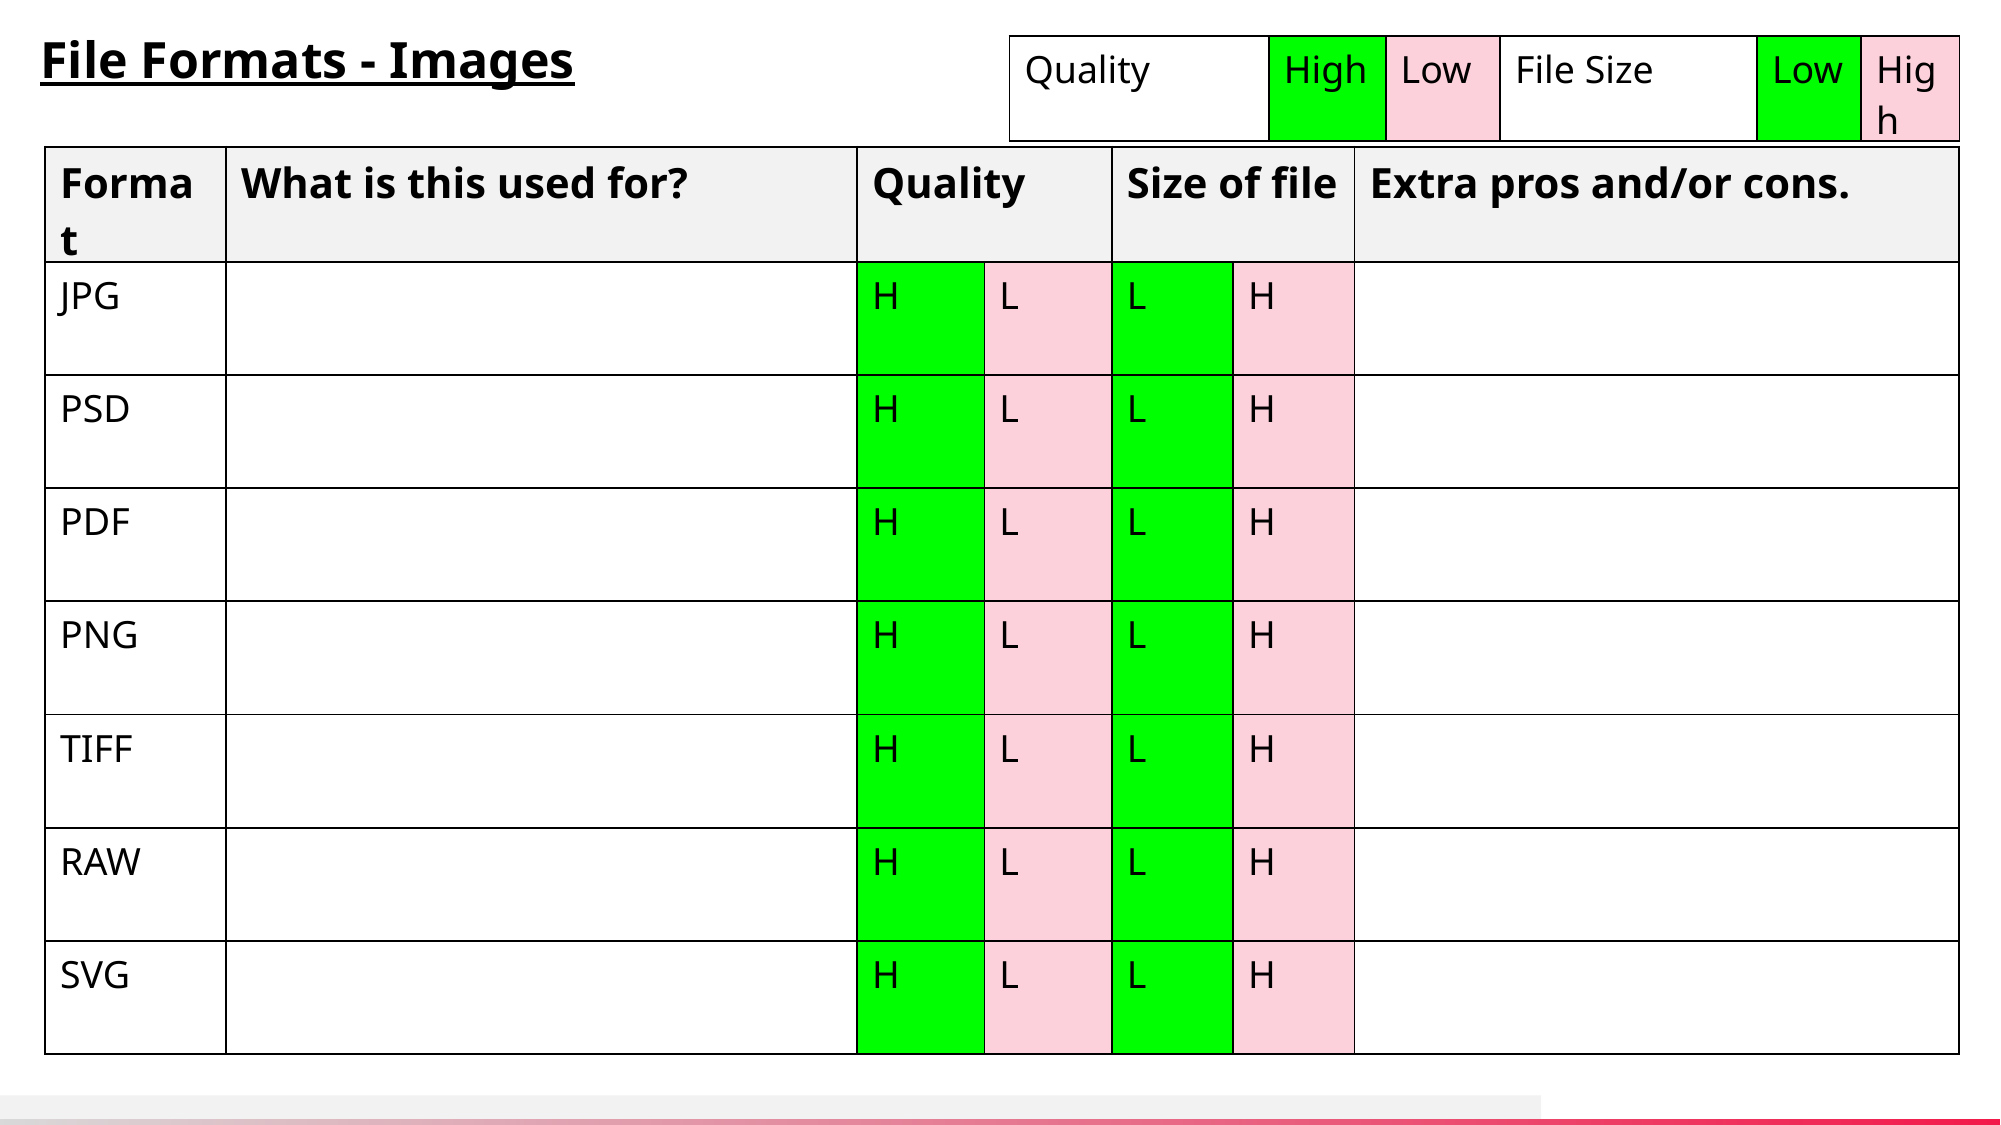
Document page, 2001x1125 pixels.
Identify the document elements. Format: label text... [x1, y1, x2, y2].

table_cell L [985, 489, 1111, 600]
table_cell [1355, 489, 1958, 600]
table_header High [1270, 37, 1385, 140]
table_cell [227, 715, 856, 827]
table_cell SVG [46, 942, 225, 1053]
table_header Low [1758, 37, 1860, 140]
table_cell H [1234, 263, 1354, 374]
table_cell L [985, 376, 1111, 487]
table_cell [1355, 942, 1958, 1053]
table_cell [1355, 602, 1958, 714]
table_cell [227, 602, 856, 714]
text_box File Formats - Images [25, 21, 1095, 96]
table_cell [227, 263, 856, 374]
table_header Extra pros and/or cons. [1355, 148, 1958, 261]
table_cell [227, 942, 856, 1053]
table_header High [1862, 37, 1959, 140]
table_cell H [1234, 715, 1354, 827]
table_cell [1355, 263, 1958, 374]
table_cell H [1234, 602, 1354, 714]
table_header Quality [1010, 37, 1268, 140]
table_cell H [1234, 942, 1354, 1053]
table_cell H [858, 376, 984, 487]
table_cell H [1234, 829, 1354, 940]
table_cell JPG [46, 263, 225, 374]
table_cell H [858, 942, 984, 1053]
table_header What is this used for? [227, 148, 856, 261]
table_cell H [1234, 376, 1354, 487]
table_cell H [858, 829, 984, 940]
table_cell H [858, 602, 984, 714]
table_cell [227, 829, 856, 940]
table_cell L [985, 829, 1111, 940]
table_cell PSD [46, 376, 225, 487]
table_cell L [985, 715, 1111, 827]
table_cell L [1113, 715, 1232, 827]
table_header Low [1387, 37, 1499, 140]
table_header Quality [858, 148, 1111, 261]
table_cell H [858, 263, 984, 374]
table_cell L [1113, 942, 1232, 1053]
table_cell L [1113, 263, 1232, 374]
table_cell L [985, 942, 1111, 1053]
table_cell L [1113, 829, 1232, 940]
table_cell PNG [46, 602, 225, 714]
table_cell L [1113, 602, 1232, 714]
table_cell L [985, 602, 1111, 714]
table_cell TIFF [46, 715, 225, 827]
table_header Format [46, 148, 225, 261]
table_cell [1355, 376, 1958, 487]
table_header File Size [1501, 37, 1756, 140]
table_cell L [985, 263, 1111, 374]
table_header Size of file [1113, 148, 1354, 261]
table_cell [1355, 829, 1958, 940]
table_cell L [1113, 489, 1232, 600]
table_cell H [858, 489, 984, 600]
table_cell [227, 489, 856, 600]
table_cell [227, 376, 856, 487]
table_cell L [1113, 376, 1232, 487]
table_cell RAW [46, 829, 225, 940]
table_cell [1355, 715, 1958, 827]
table_cell H [858, 715, 984, 827]
table_cell PDF [46, 489, 225, 600]
table_cell H [1234, 489, 1354, 600]
